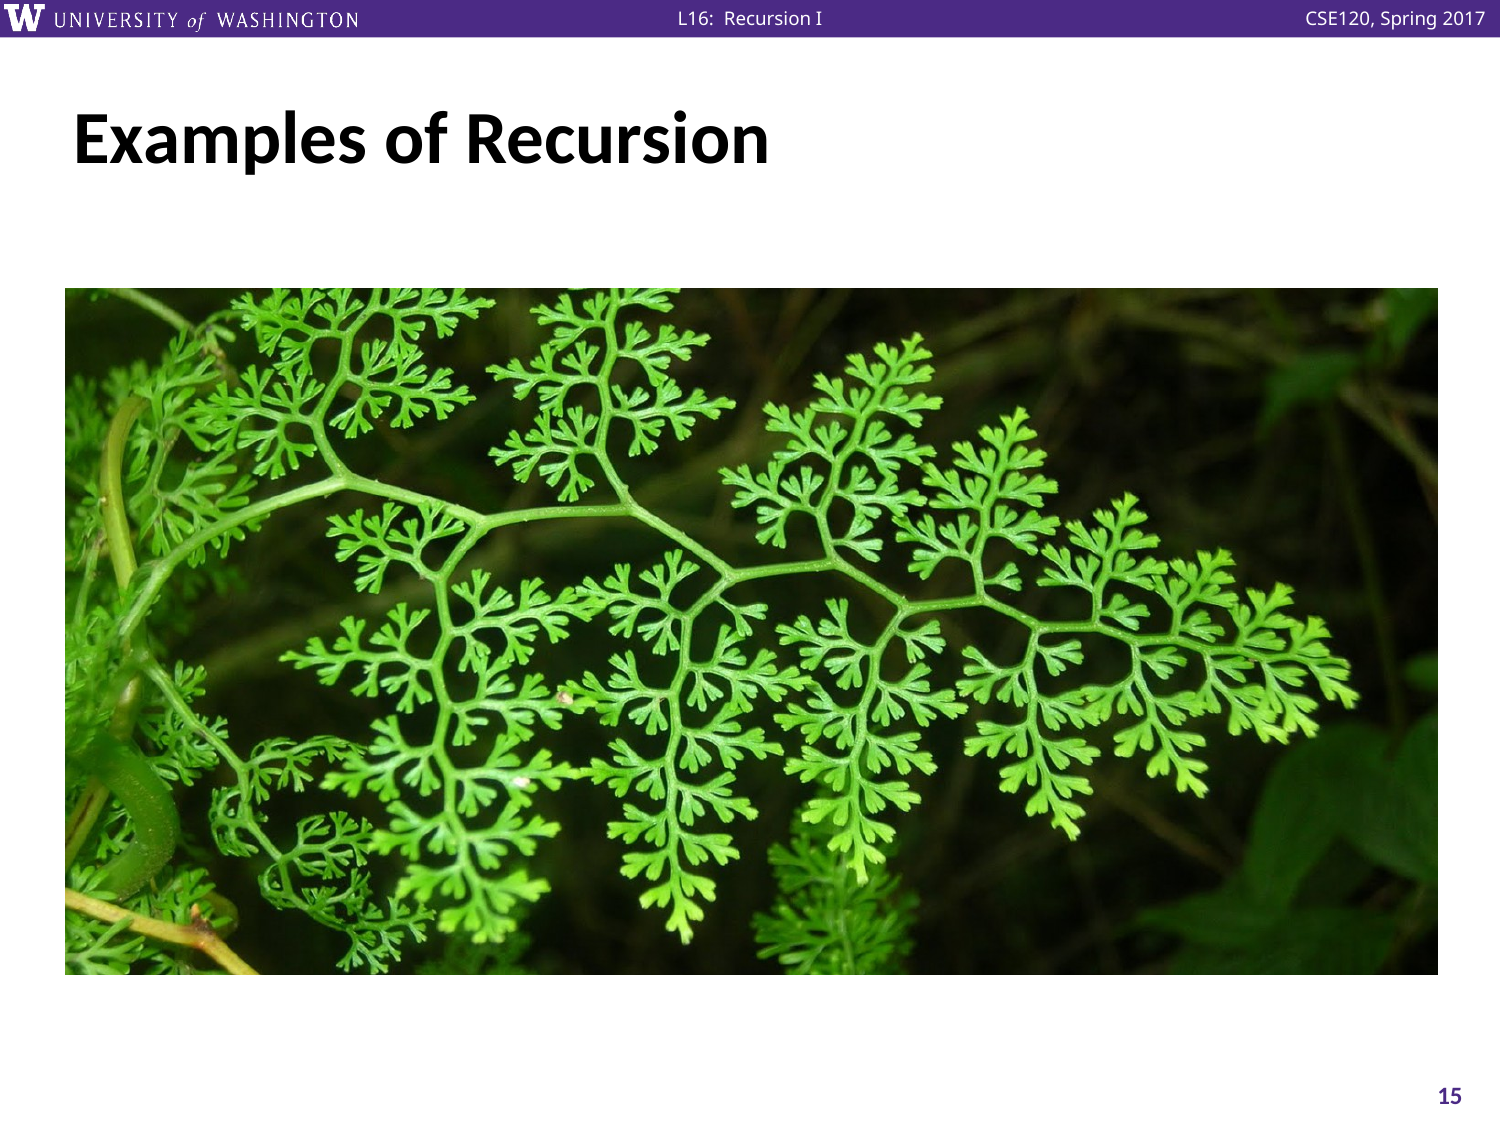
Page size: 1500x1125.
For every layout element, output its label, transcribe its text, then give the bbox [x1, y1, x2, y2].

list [64, 287, 1438, 975]
picture [4, 4, 358, 32]
title Examples of Recursion [58, 71, 1438, 197]
slide_number 15 [1400, 1065, 1500, 1125]
